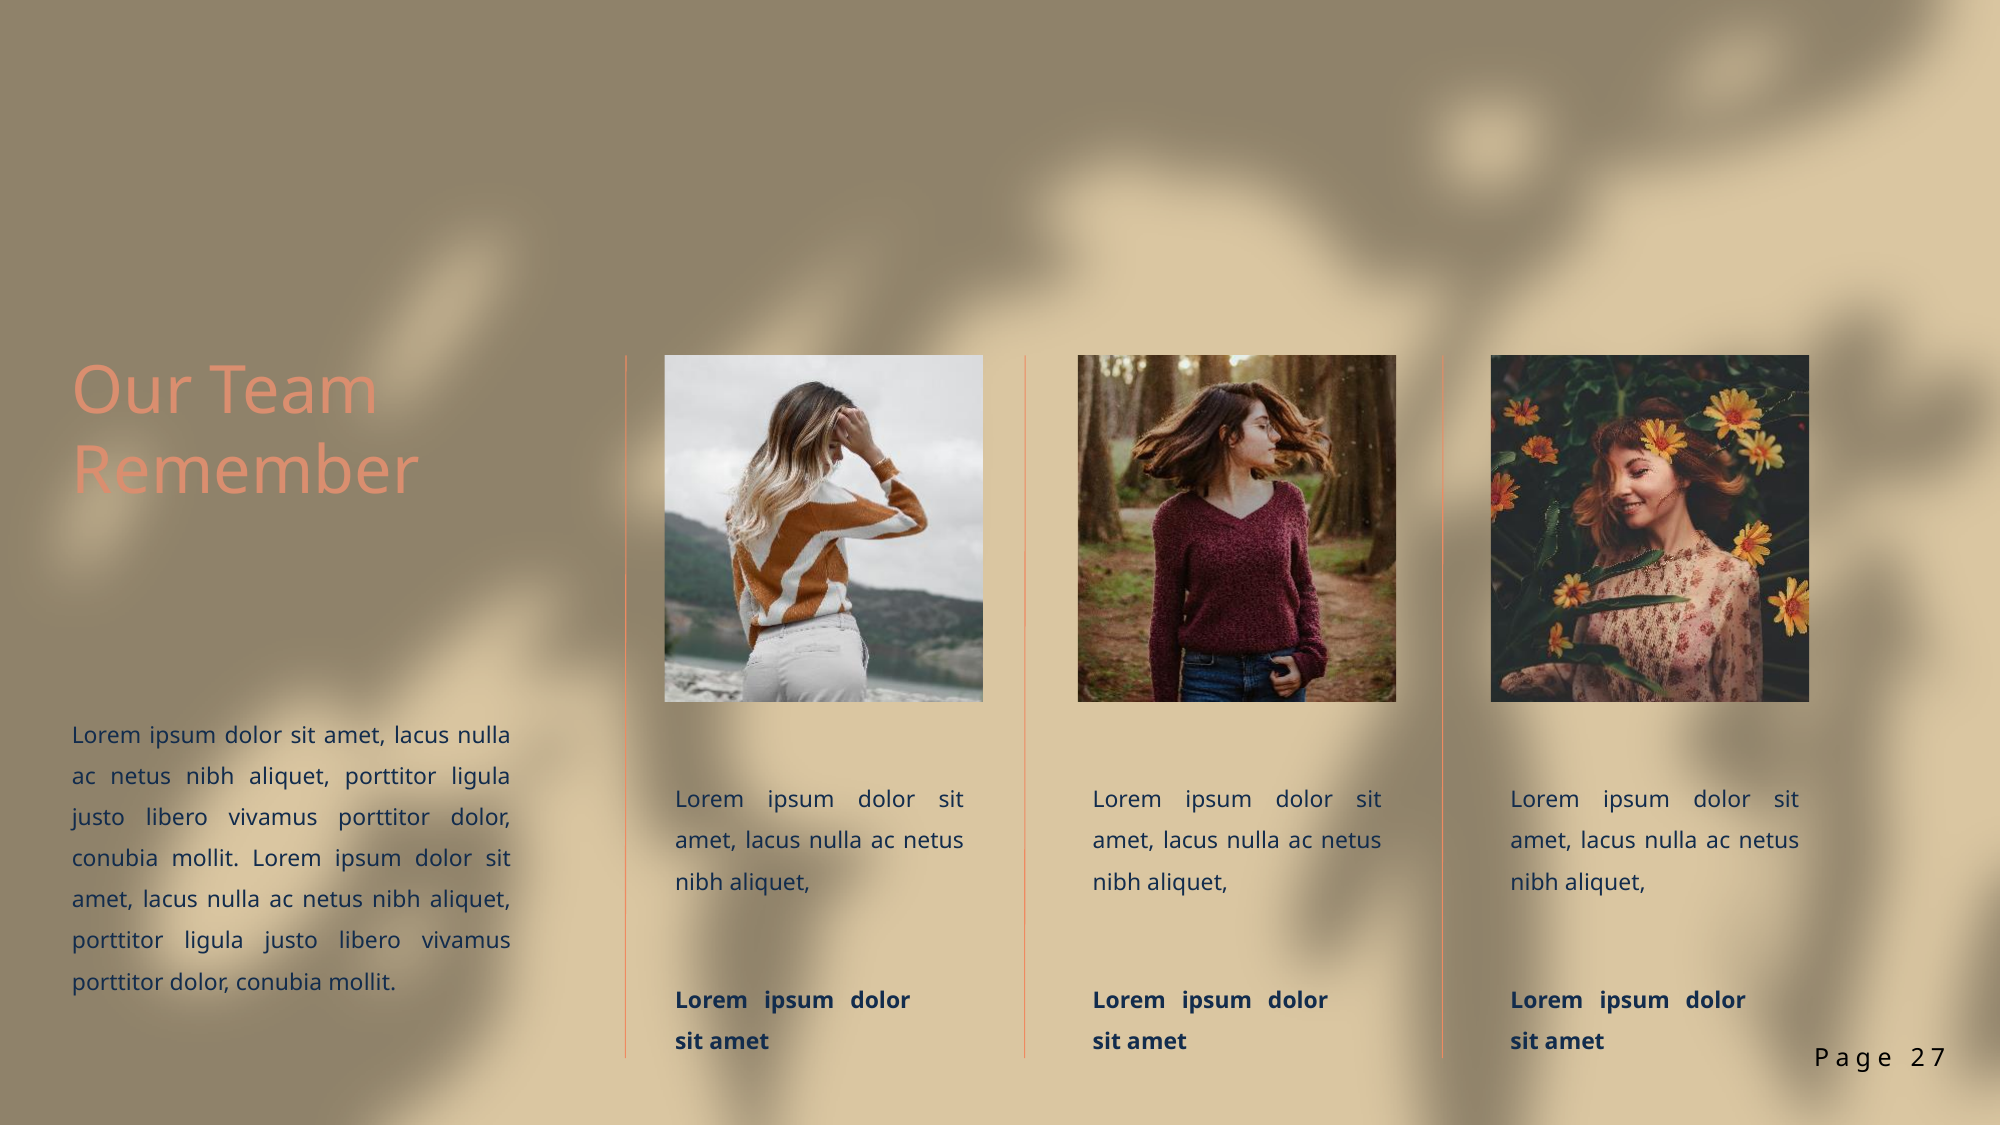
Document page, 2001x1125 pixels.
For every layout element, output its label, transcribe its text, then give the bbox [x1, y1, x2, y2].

text_box Our Team Remember [57, 339, 527, 517]
text_box Lorem ipsum dolor sit amet [1495, 964, 1761, 1062]
text_box Lorem ipsum dolor sit amet [1077, 964, 1344, 1062]
text_box Lorem ipsum dolor sit amet [660, 964, 926, 1062]
text_box Lorem ipsum dolor sit amet, lacus nulla ac netus nibh aliquet, [660, 763, 980, 903]
text_box Lorem ipsum dolor sit amet, lacus nulla ac netus nibh aliquet, [1077, 763, 1397, 903]
picture [0, 0, 2000, 1125]
text_box Lorem ipsum dolor sit amet, lacus nulla ac netus nibh aliquet, porttitor ligula justo libero vivamus porttitor dolor, conubia mollit. Lorem ipsum dolor sit amet, lacus nulla ac netus nibh aliquet, porttitor ligula justo libero vivamus porttitor dolor, conubia mollit. [57, 699, 527, 1002]
text_box Lorem ipsum dolor sit amet, lacus nulla ac netus nibh aliquet, [1495, 763, 1815, 903]
